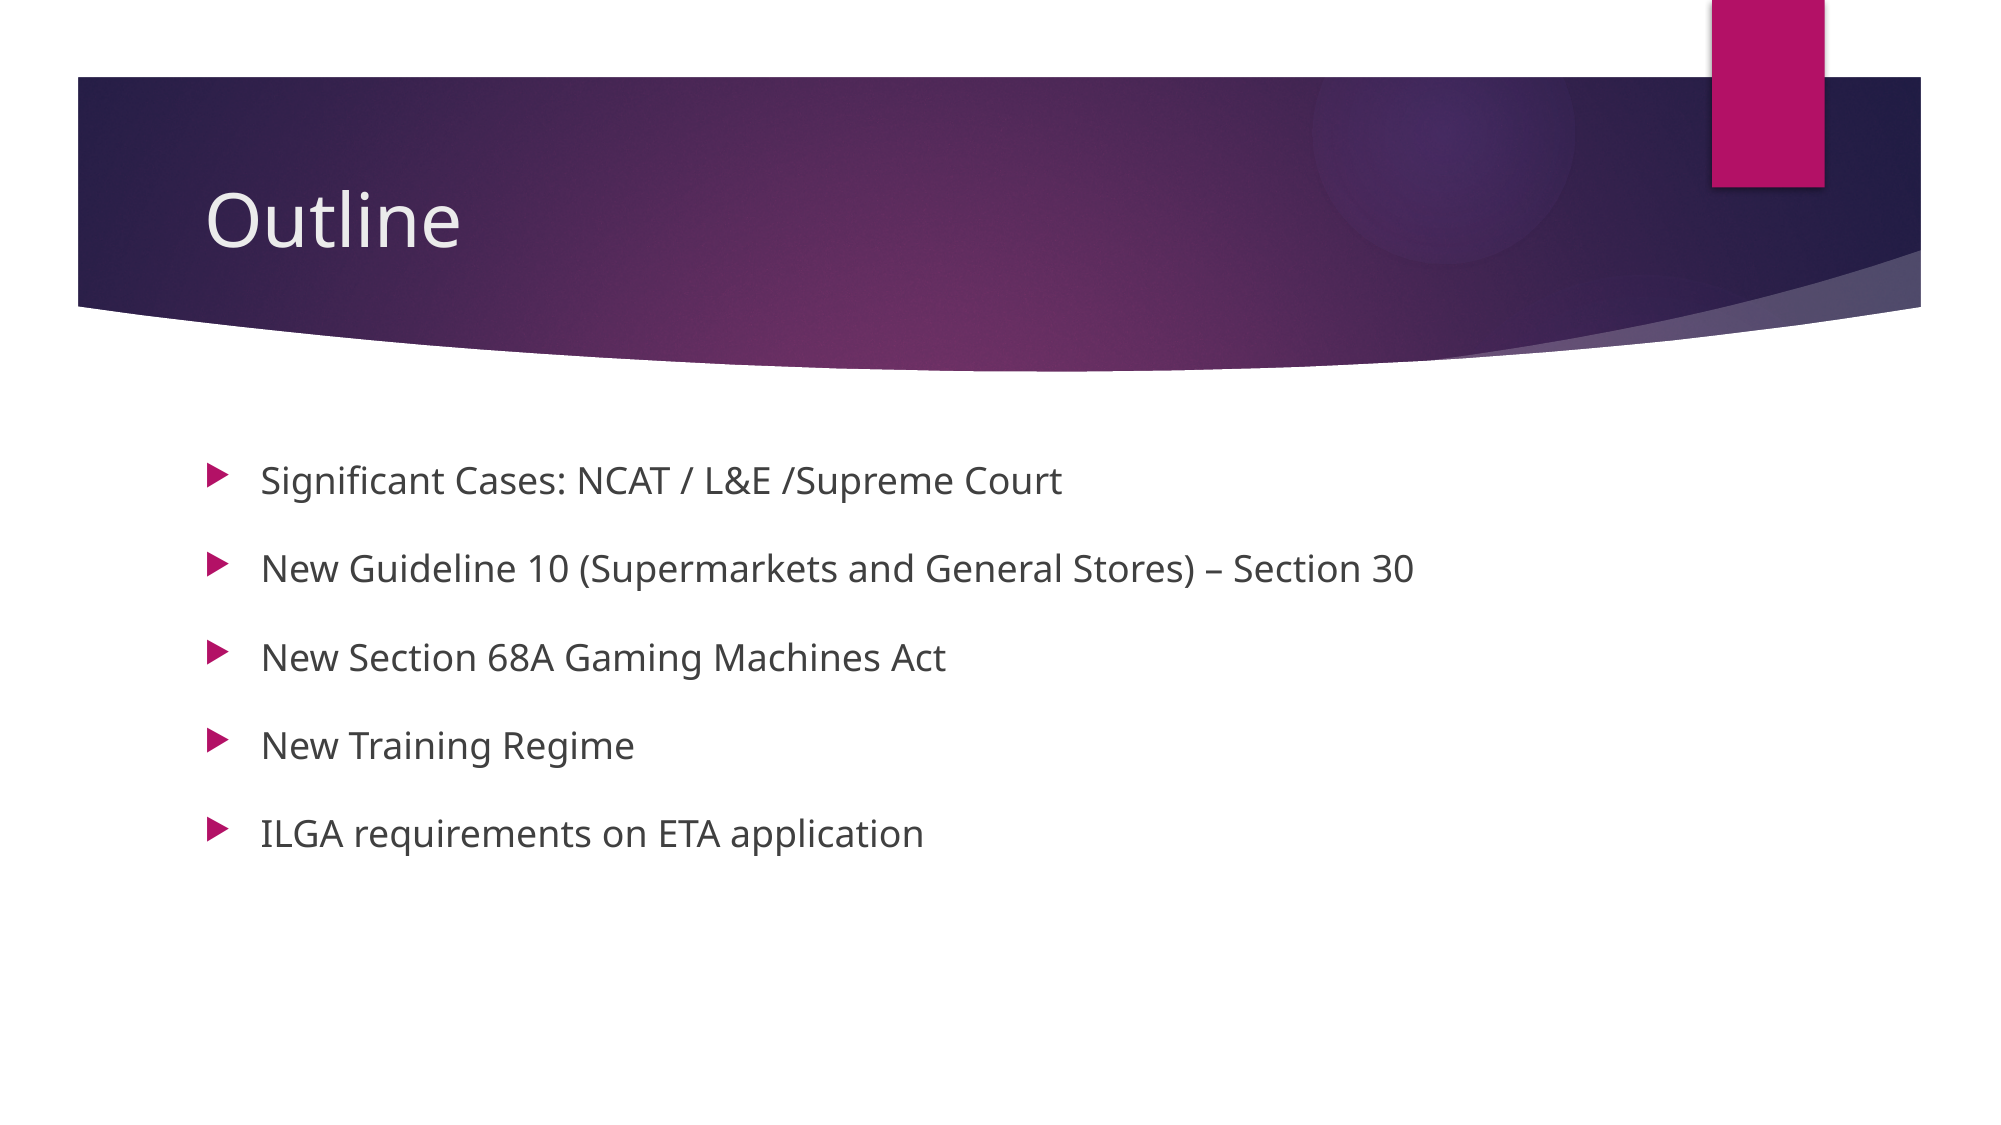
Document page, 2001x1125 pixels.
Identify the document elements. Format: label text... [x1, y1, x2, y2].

title Outline [189, 159, 1627, 276]
list Significant Cases: NCAT / L&E /Supreme Court New Guideline 10 (Supermarkets and General Stores) – Section 30 New Section 68A Gaming Machines Act New Training Regime ILGA requirements on ETA application [189, 427, 1638, 988]
